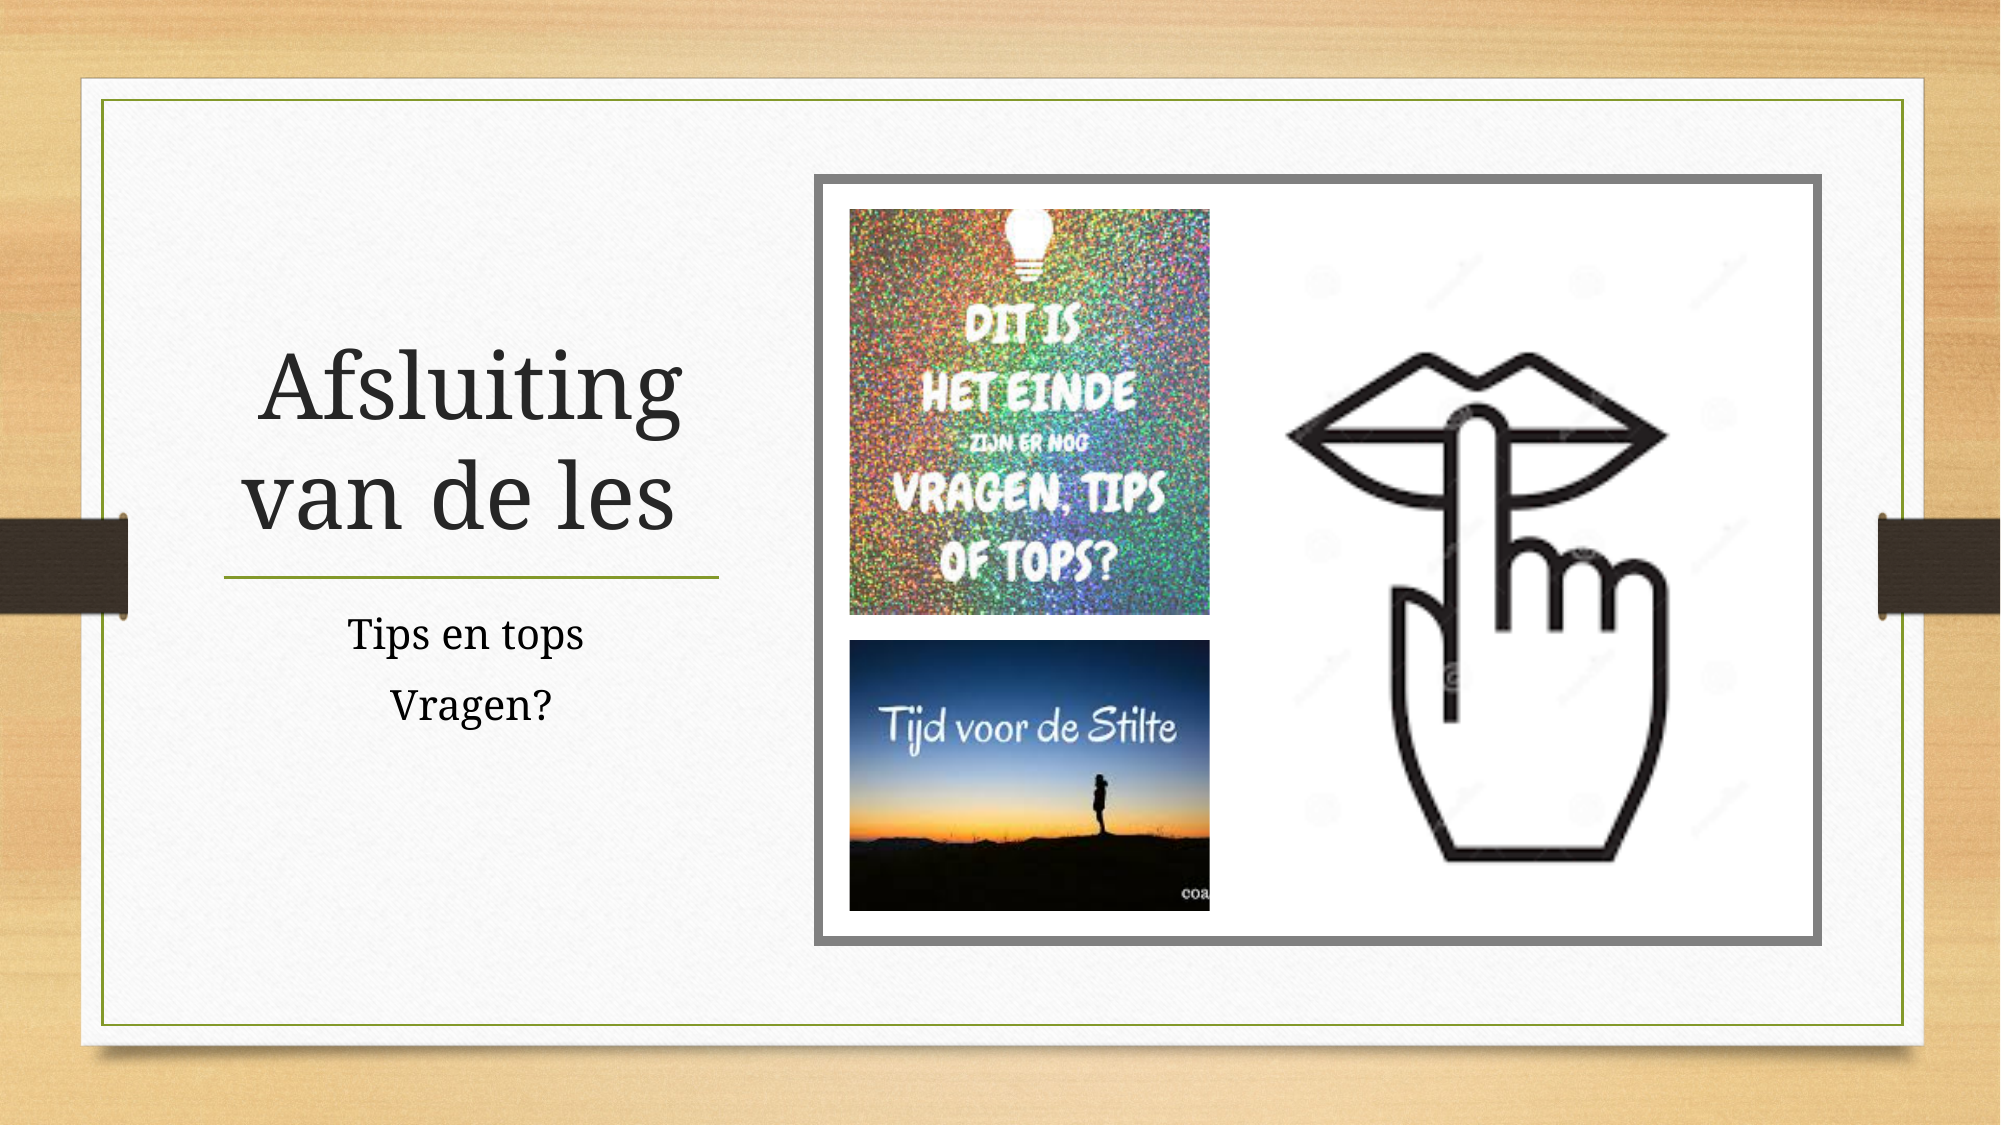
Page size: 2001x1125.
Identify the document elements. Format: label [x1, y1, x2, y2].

picture [849, 208, 1210, 615]
picture [849, 640, 1210, 911]
picture [1234, 208, 1789, 911]
text_box [0, 0, 2000, 1125]
